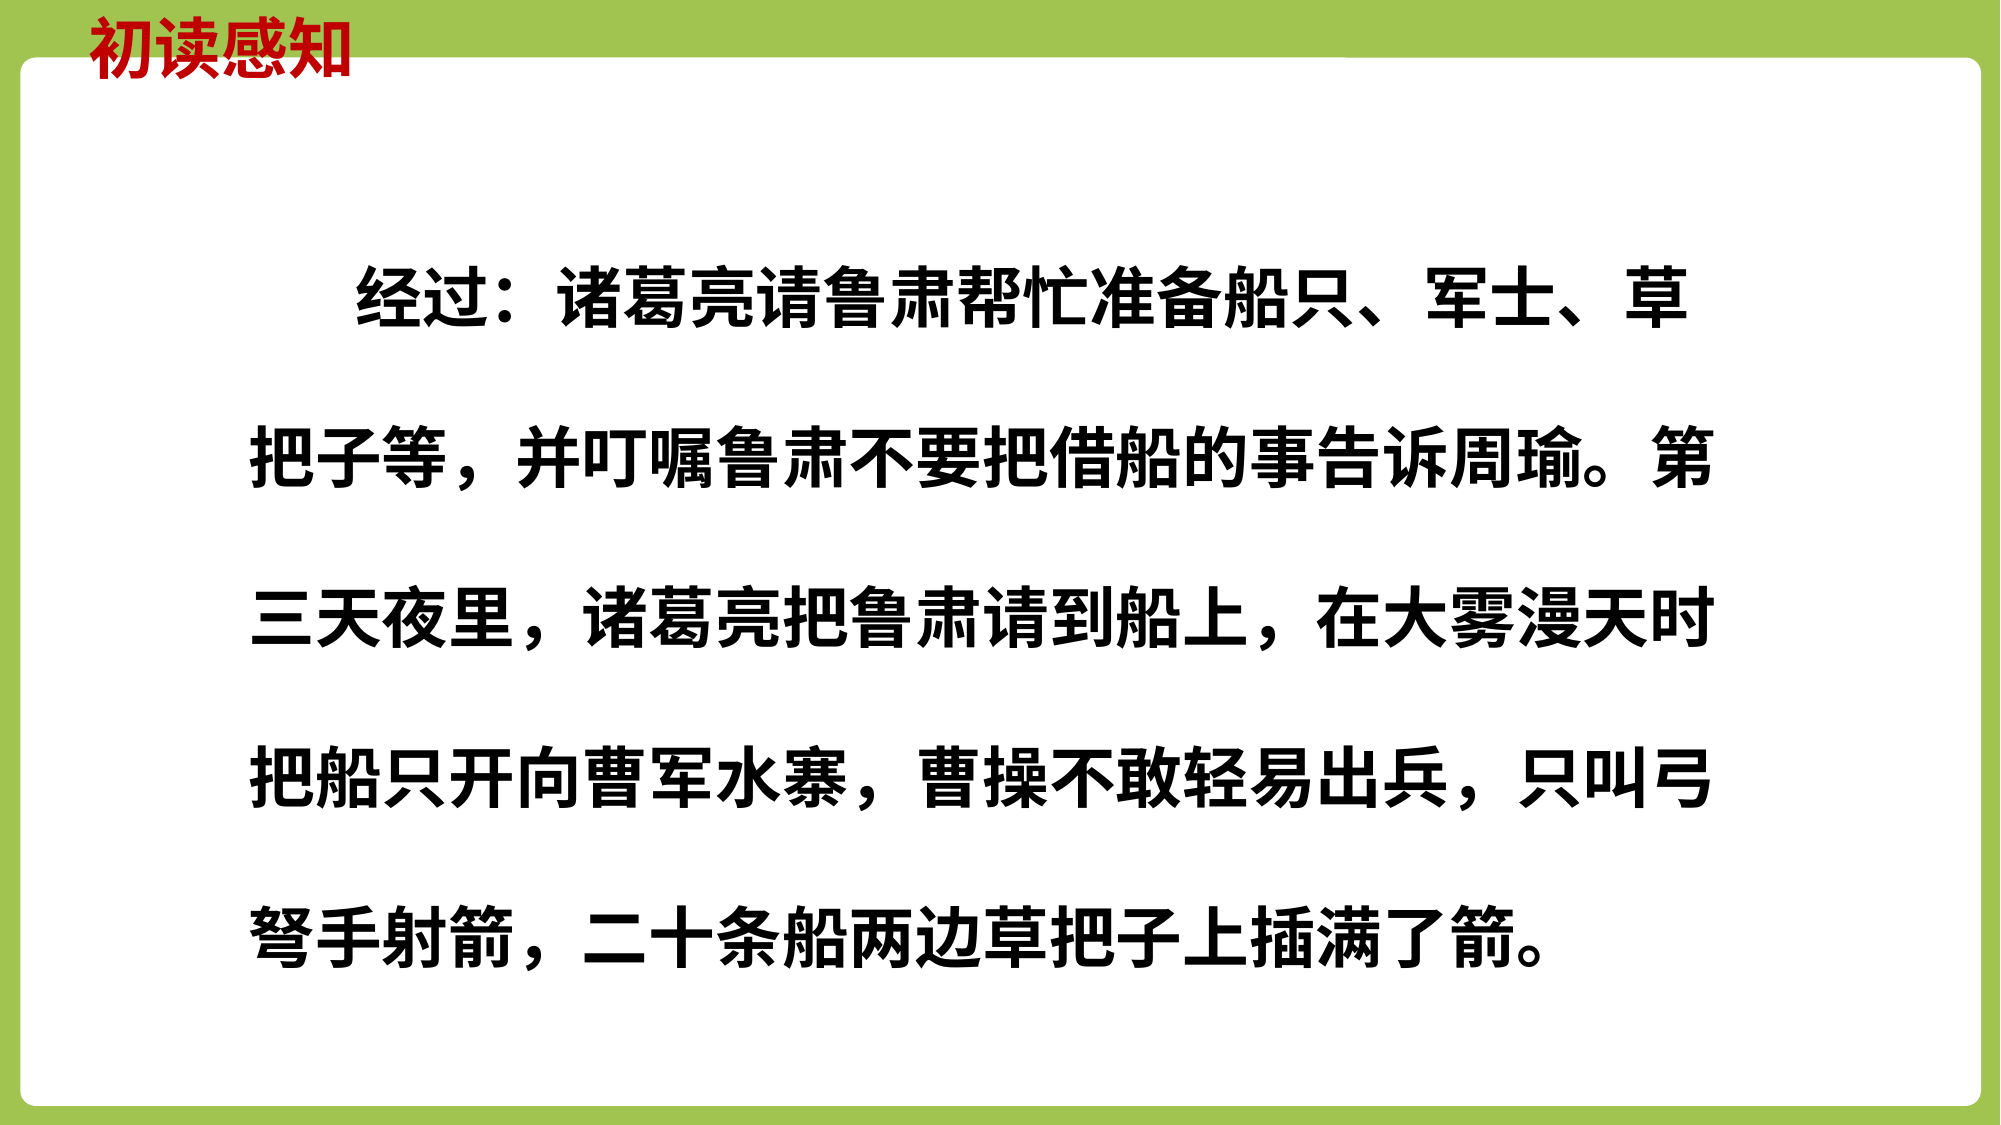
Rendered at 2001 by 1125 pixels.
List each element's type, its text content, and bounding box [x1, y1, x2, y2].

text_box 初读感知 [73, 0, 450, 95]
text_box 经过：诸葛亮请鲁肃帮忙准备船只、军士、草把子等，并叮嘱鲁肃不要把借船的事告诉周瑜。第三天夜里，诸葛亮把鲁肃请到船上，在大雾漫天时把船只开向曹军水寨，曹操不敢轻易出兵，只叫弓弩手射箭，二十条船两边草把子上插满了箭。 [233, 168, 1764, 983]
